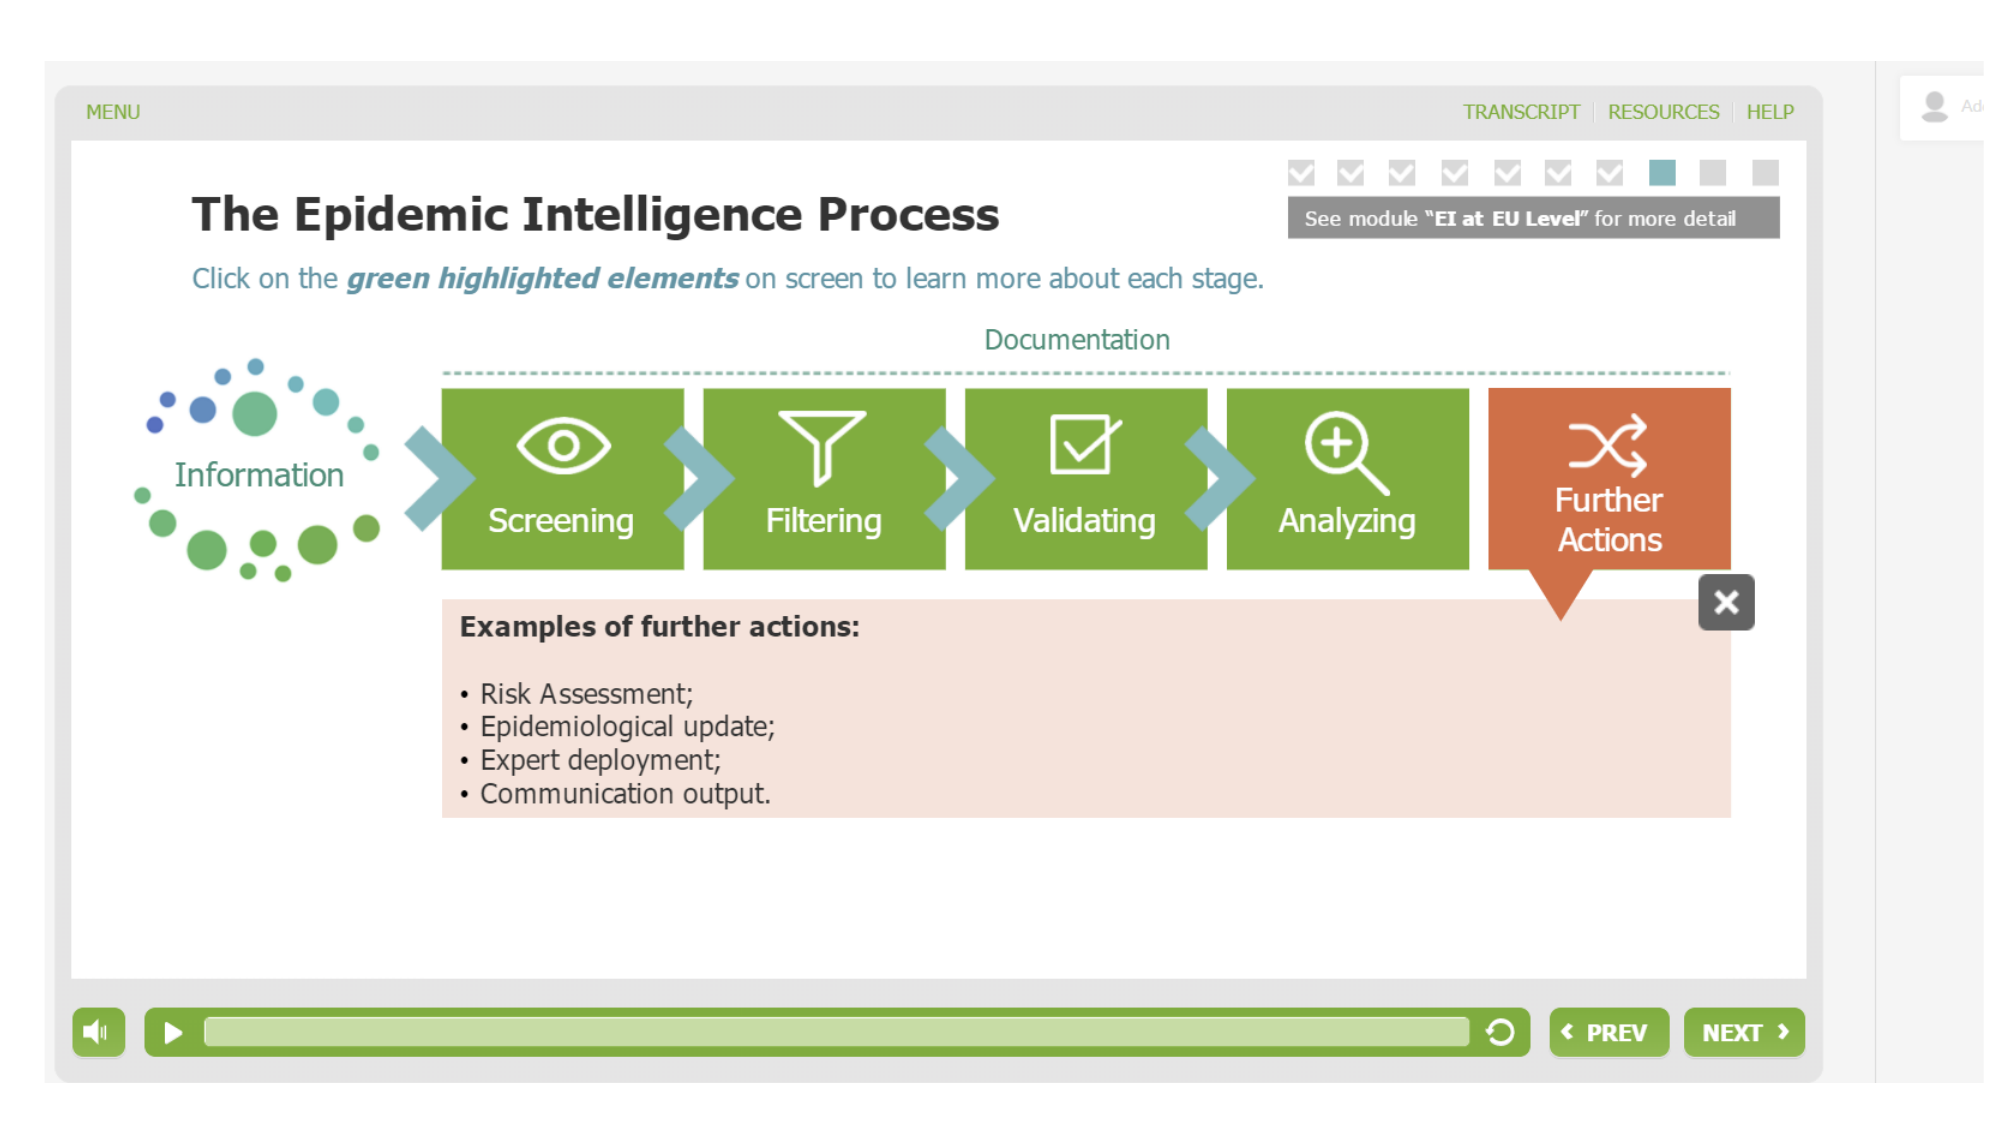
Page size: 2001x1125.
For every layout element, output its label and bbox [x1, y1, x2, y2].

picture [44, 61, 1984, 1083]
